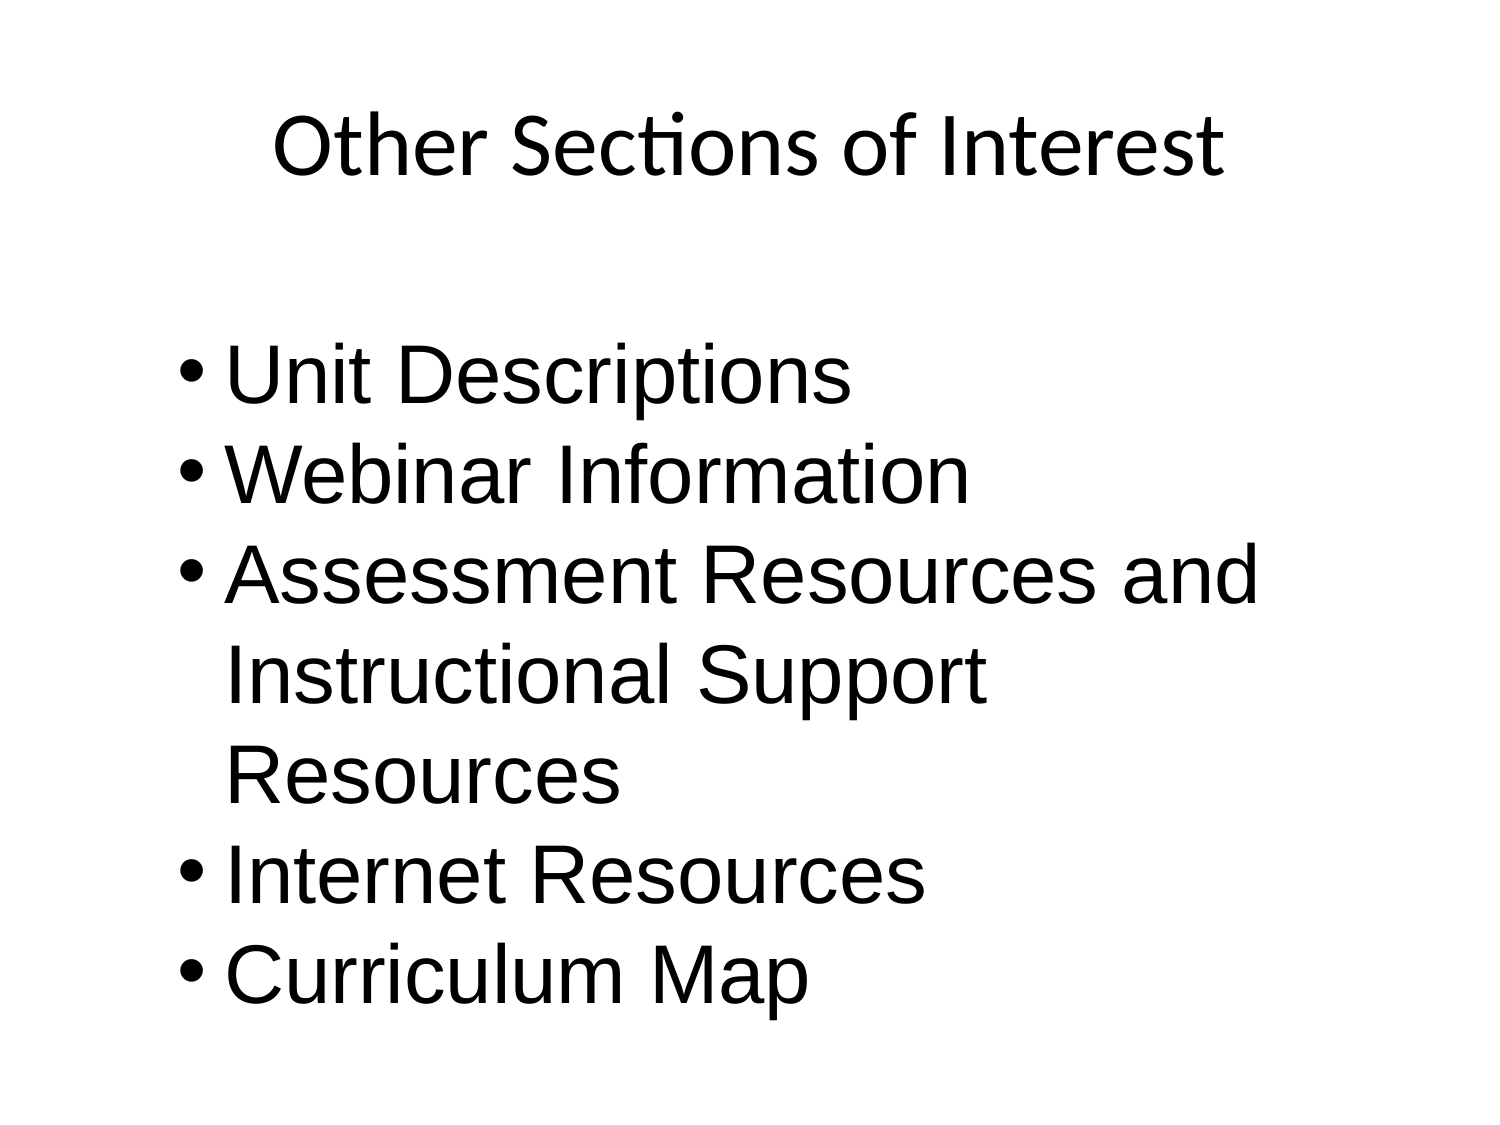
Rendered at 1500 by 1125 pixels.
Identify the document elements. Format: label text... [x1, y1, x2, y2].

text_box Unit Descriptions Webinar Information Assessment Resources and Instructional Support Resources Internet Resources Curriculum Map [162, 312, 1413, 1028]
title Other Sections of Interest [75, 45, 1425, 233]
